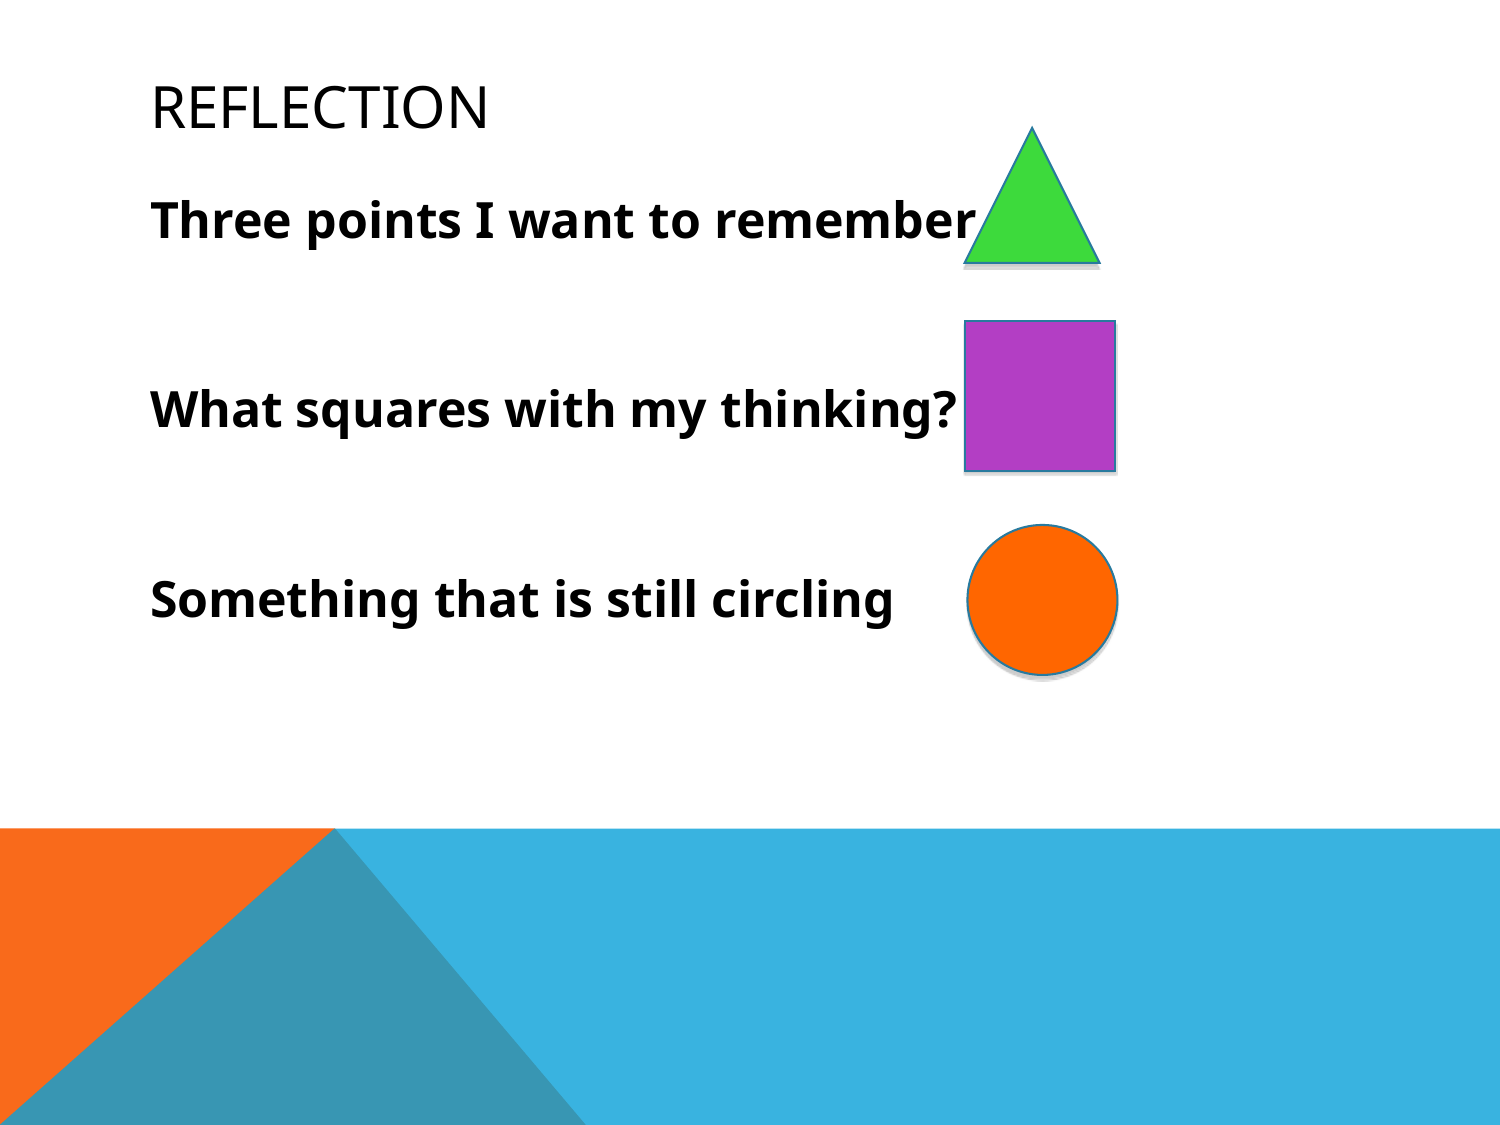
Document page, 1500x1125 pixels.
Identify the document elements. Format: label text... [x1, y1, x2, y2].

text_box [967, 524, 1118, 675]
text_box [964, 320, 1115, 471]
text_box [964, 127, 1100, 263]
title Reflection [135, 60, 1369, 150]
list Three points I want to remember What squares with my thinking? Something that is still circling [135, 180, 1369, 768]
